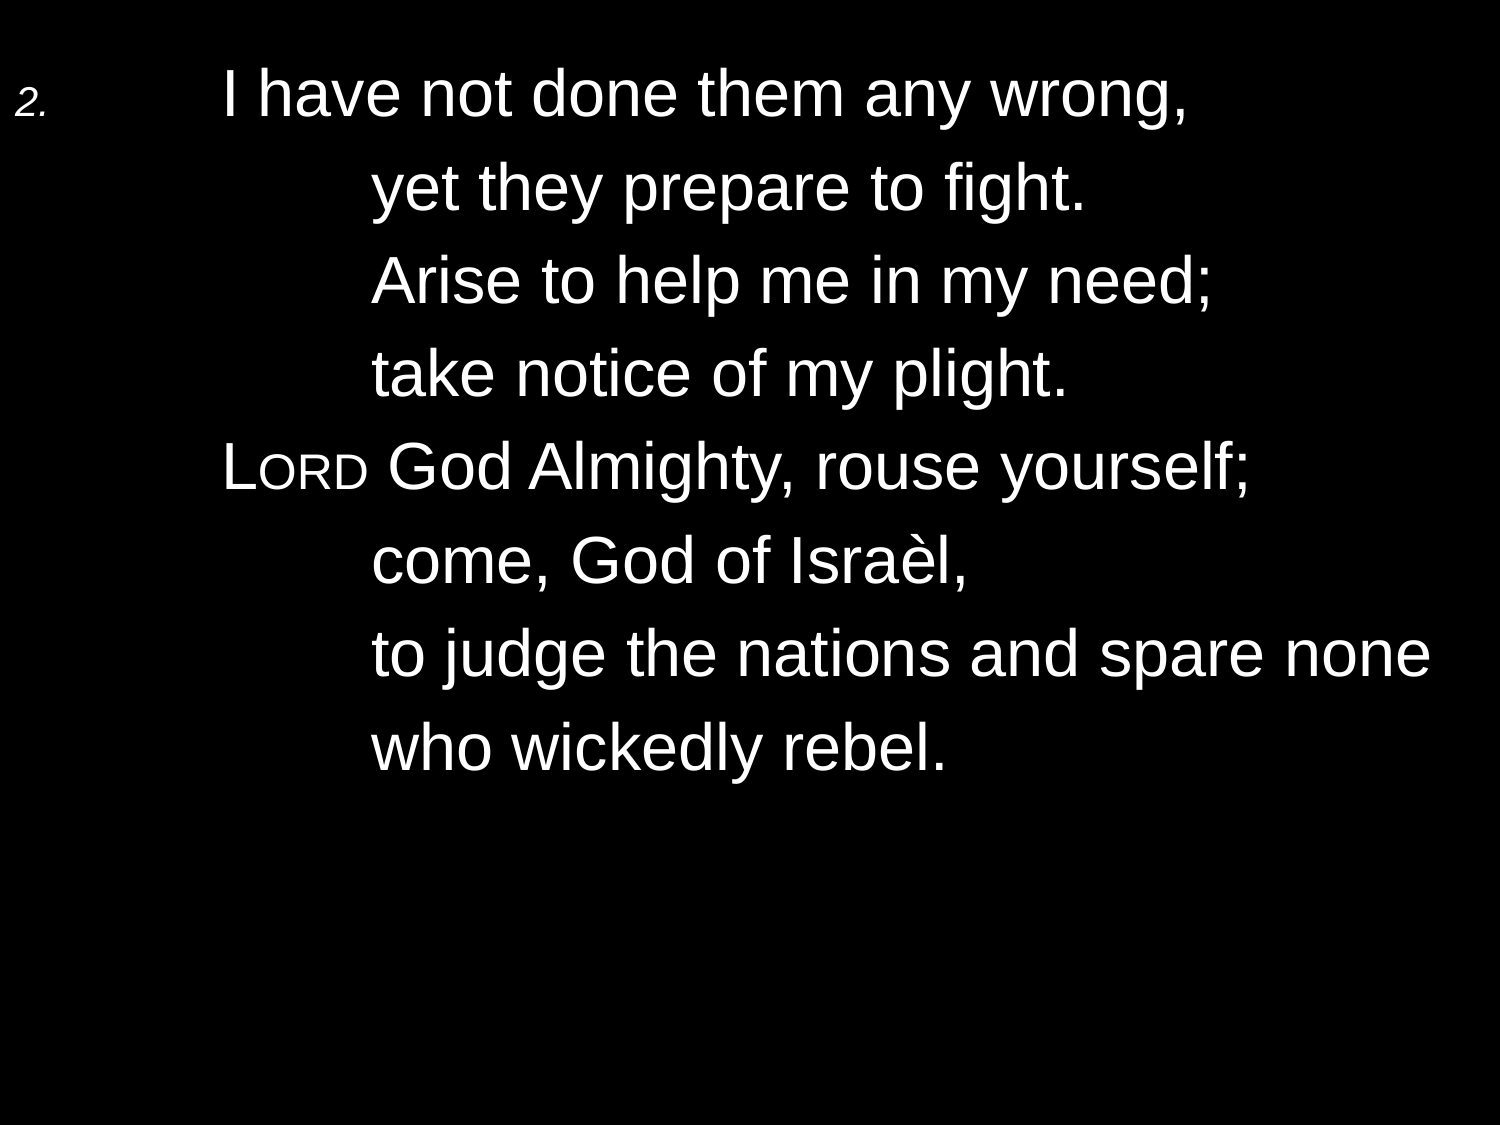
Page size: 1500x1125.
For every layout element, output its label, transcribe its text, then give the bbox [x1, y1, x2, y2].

list 2. I have not done them any wrong, yet they prepare to fight. Arise to help me in my need; take notice of my plight. Lord God Almighty, rouse yourself; come, God of Israèl, to judge the nations and spare none who wickedly rebel. [0, 42, 1500, 1047]
